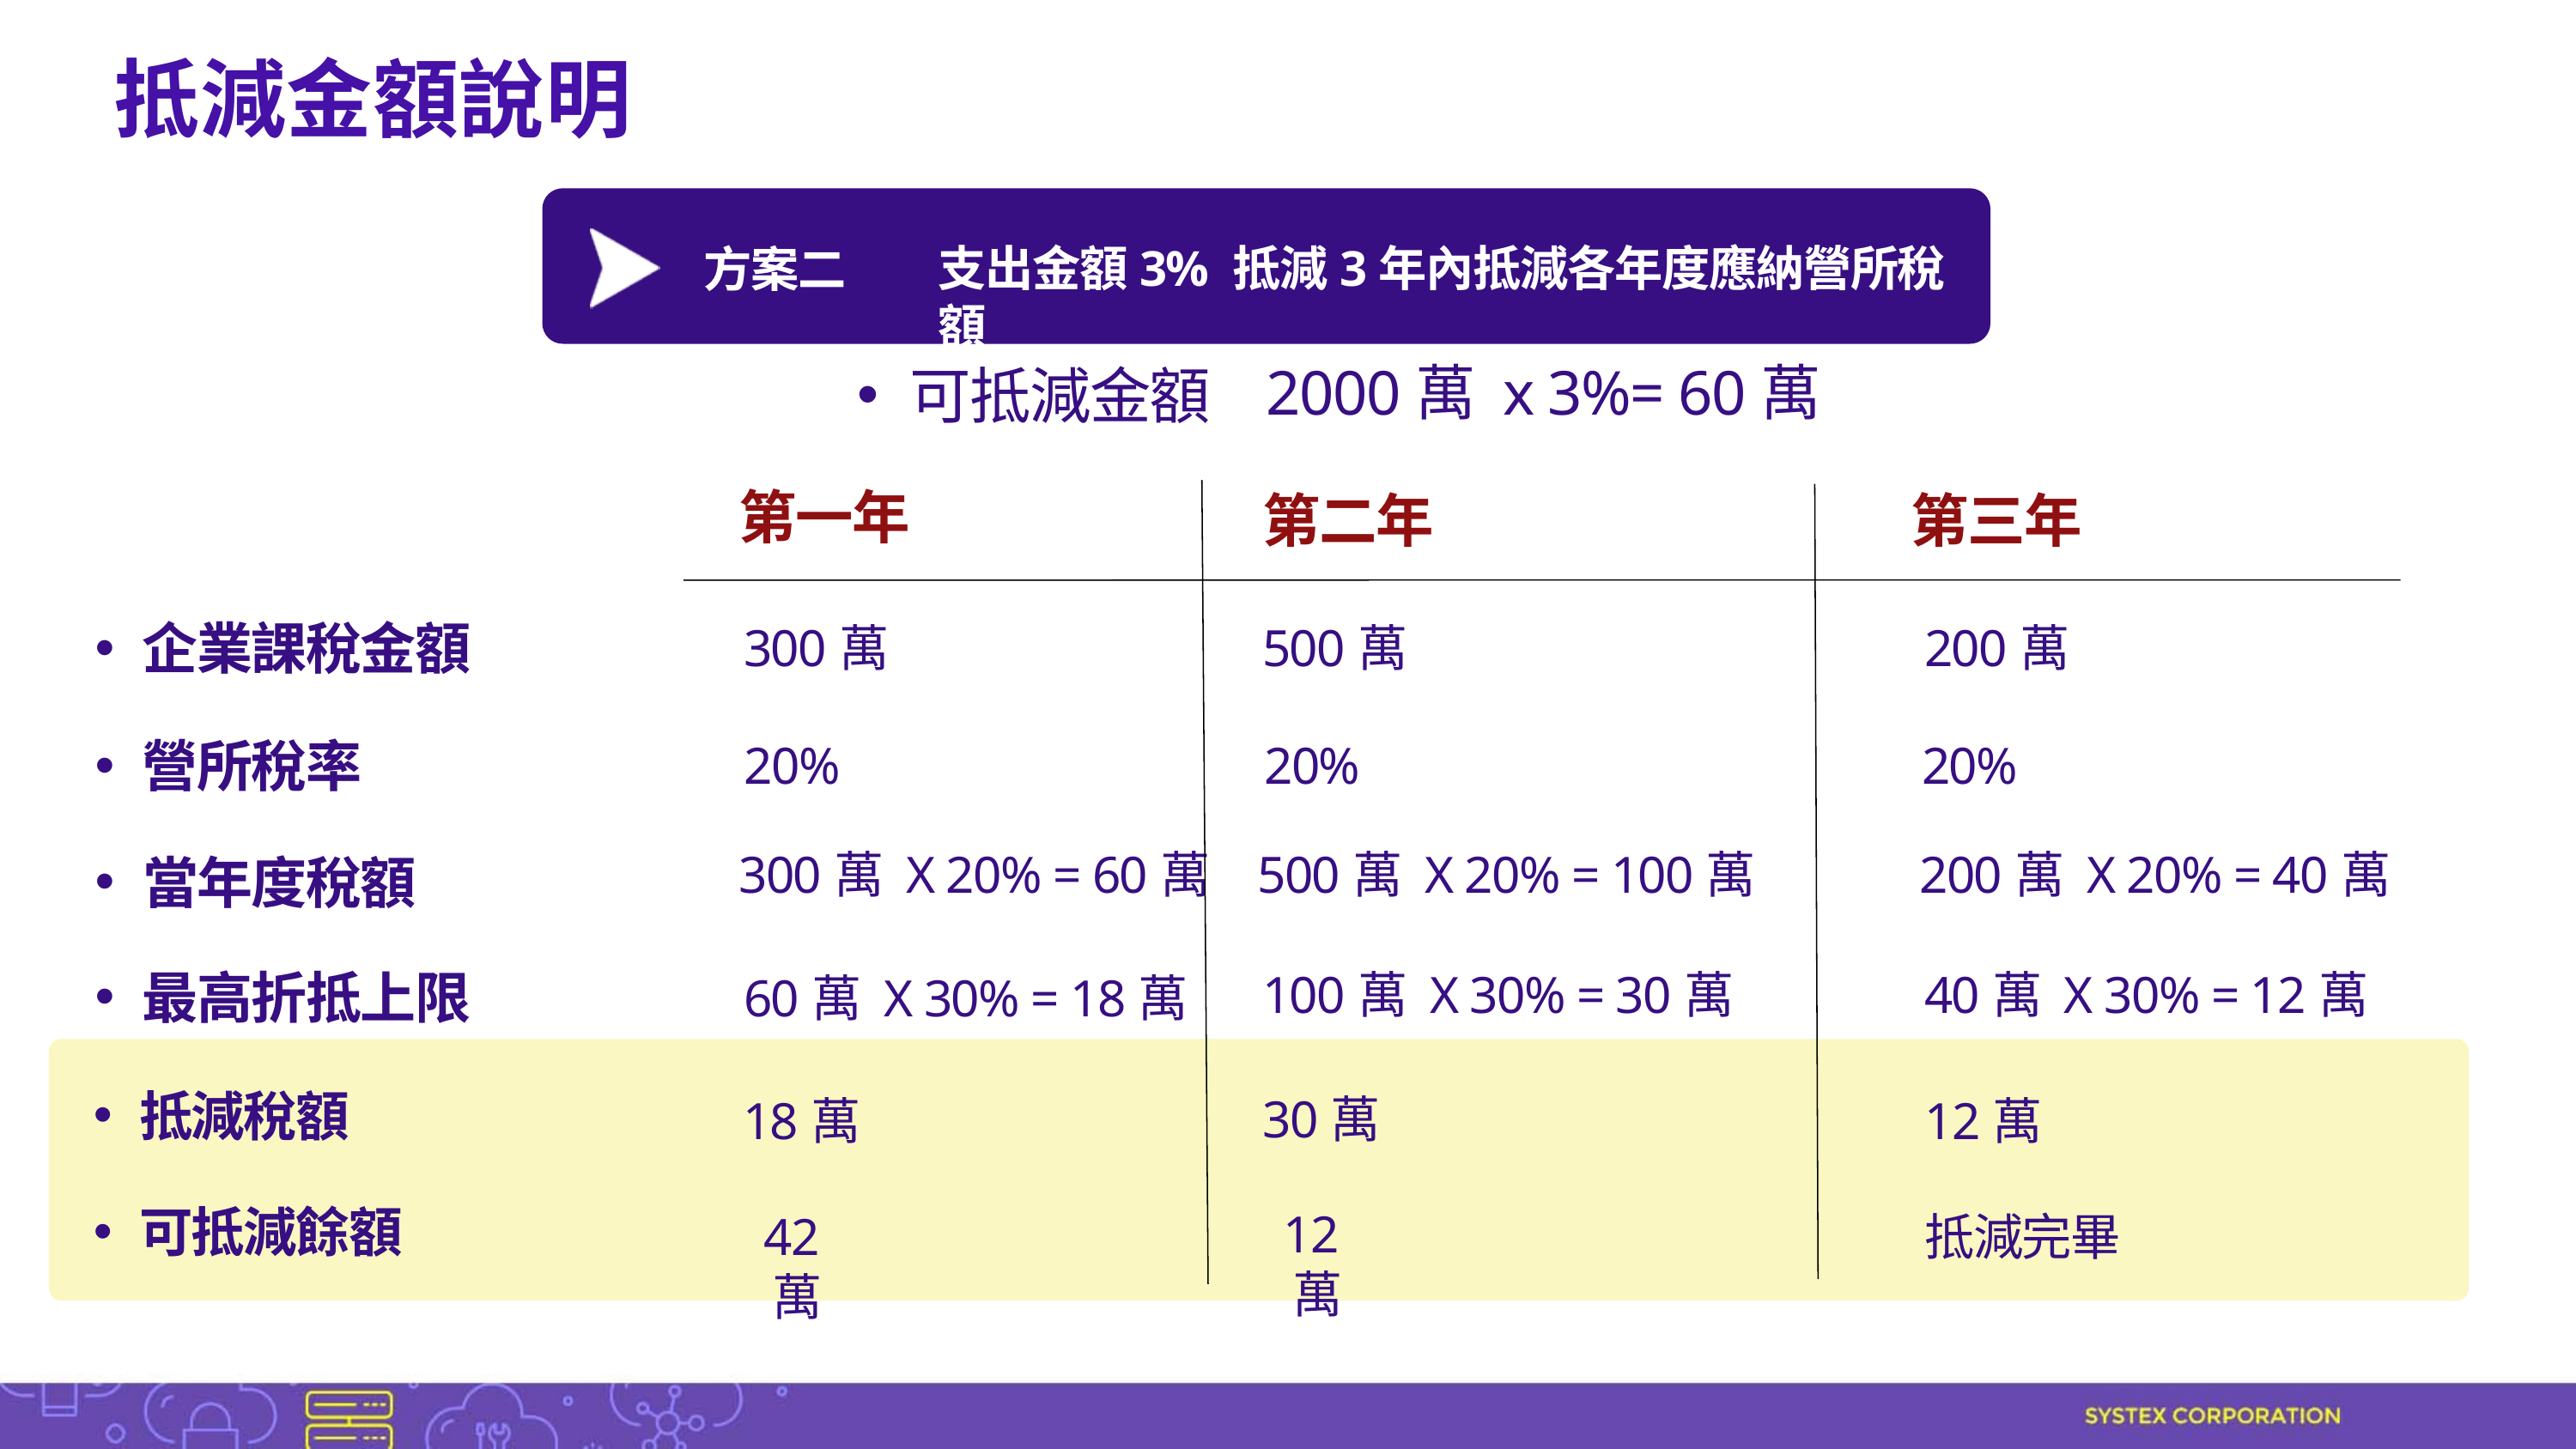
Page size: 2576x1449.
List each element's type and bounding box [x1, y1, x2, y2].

text_box [48, 1039, 2470, 1301]
picture [0, 0, 2576, 1449]
text_box [542, 188, 1991, 344]
